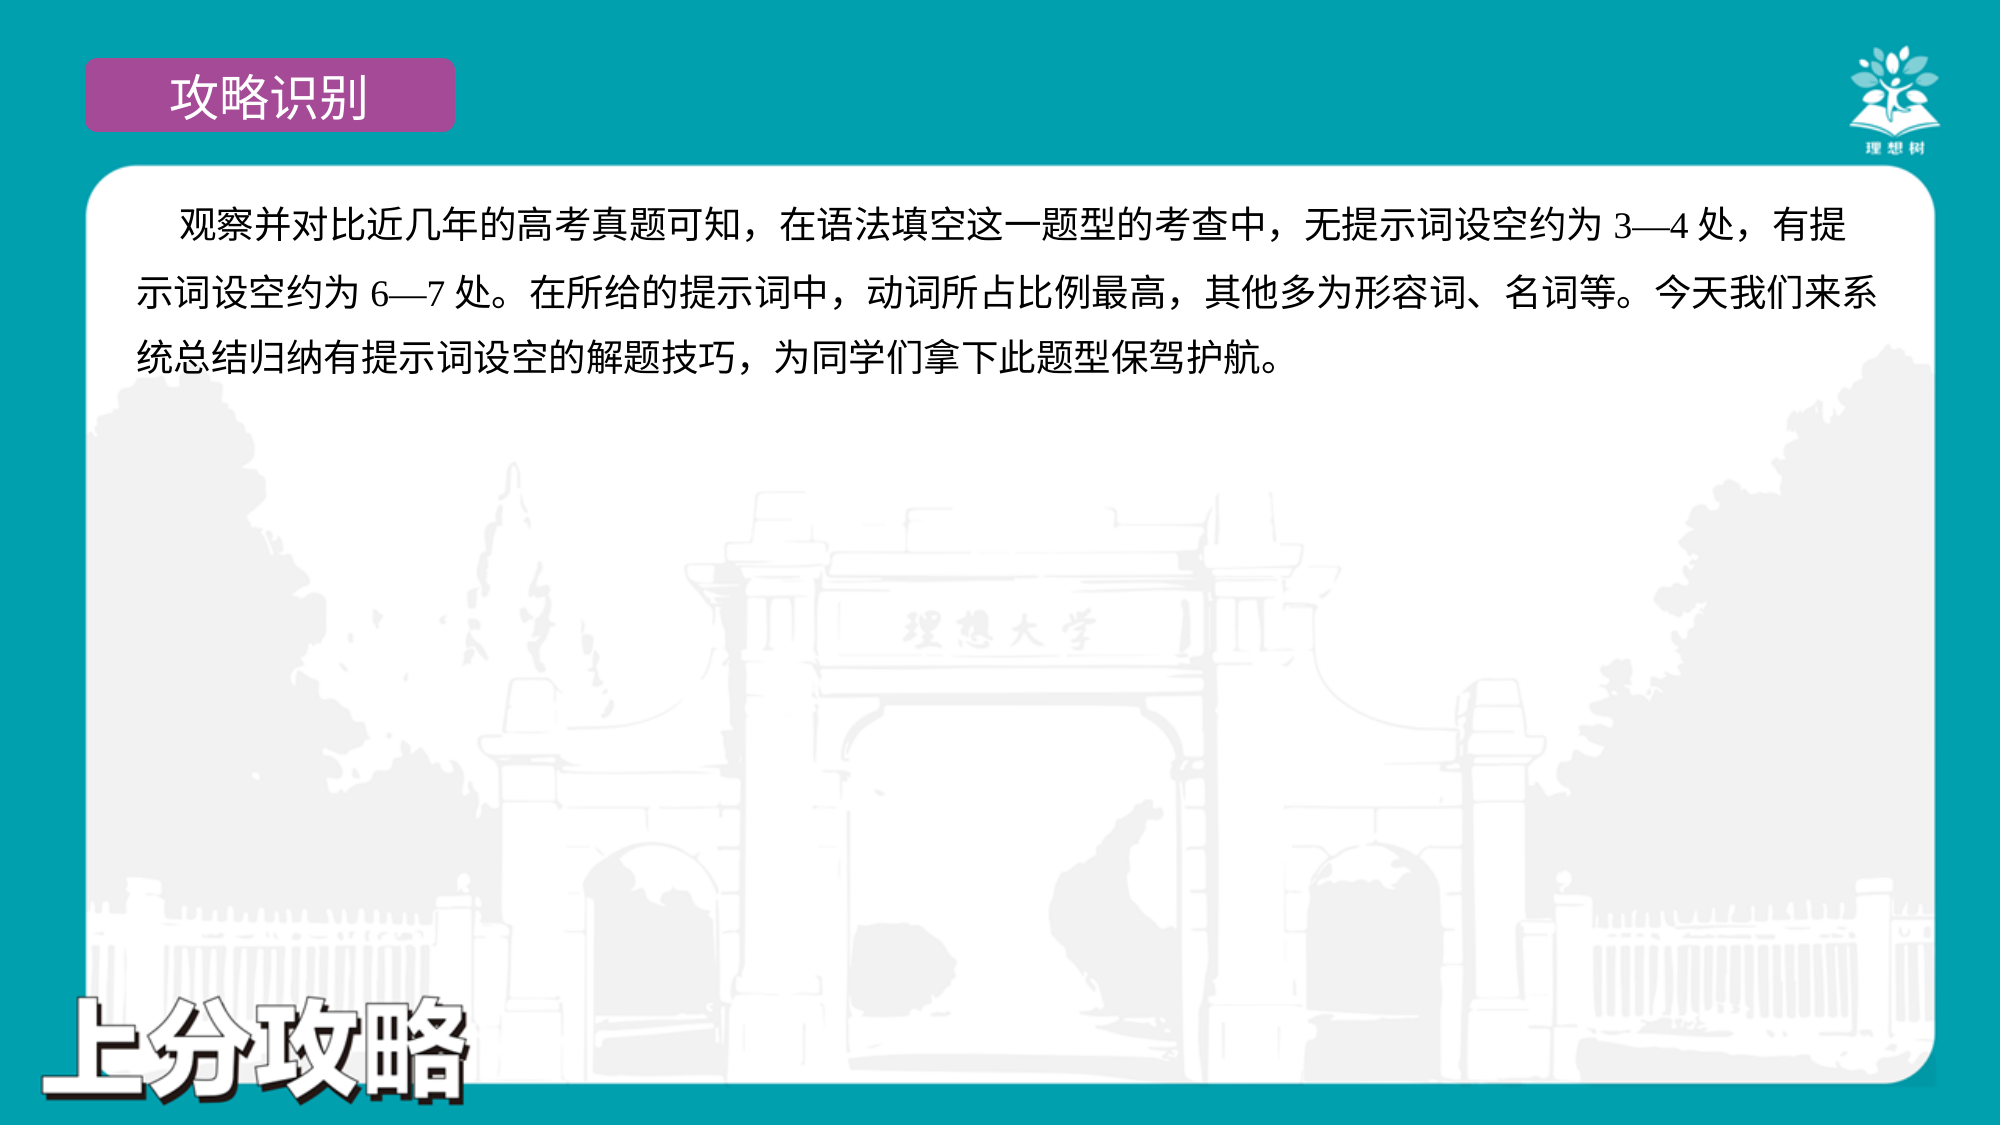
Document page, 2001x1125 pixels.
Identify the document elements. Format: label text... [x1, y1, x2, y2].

picture [0, 0, 2000, 1125]
text_box 观察并对比近几年的高考真题可知，在语法填空这一题型的考查中，无提示词设空约为3—4处，有提 示词设空约为6—7处。在所给的提示词中，动词所占比例最高，其他多为形容词、名词等。今天我们来系 统总结归纳有提示词设空的解题技巧，为同学们拿下此题型保驾护航。 [136, 176, 1865, 373]
